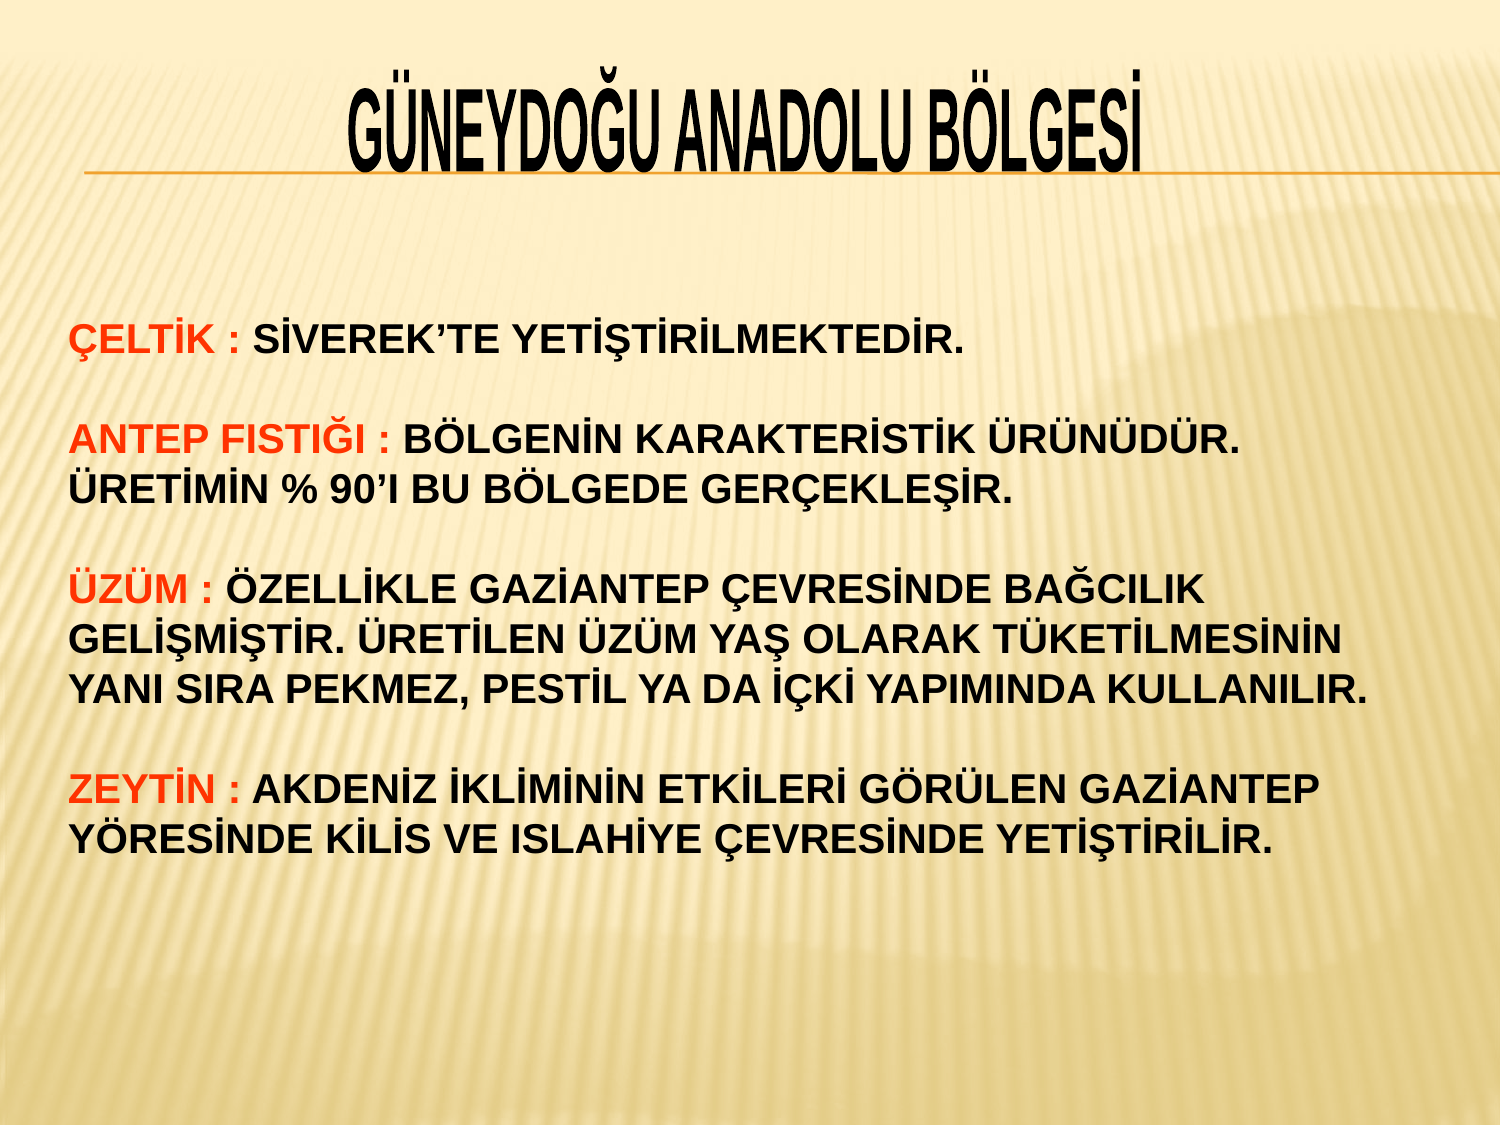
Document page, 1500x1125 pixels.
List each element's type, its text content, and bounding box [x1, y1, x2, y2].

text_box ÇELTİK : SİVEREK’TE YETİŞTİRİLMEKTEDİR. ANTEP FISTIĞI : BÖLGENİN KARAKTERİSTİK ÜRÜNÜDÜR. ÜRETİMİN % 90’I BU BÖLGEDE GERÇEKLEŞİR. ÜZÜM : ÖZELLİKLE GAZİANTEP ÇEVRESİNDE BAĞCILIK GELİŞMİŞTİR. ÜRETİLEN ÜZÜM YAŞ OLARAK TÜKETİLMESİNİN YANI SIRA PEKMEZ, PESTİL YA DA İÇKİ YAPIMINDA KULLANILIR. ZEYTİN : AKDENİZ İKLİMİNİN ETKİLERİ GÖRÜLEN GAZİANTEP YÖRESİNDE KİLİS VE ISLAHİYE ÇEVRESİNDE YETİŞTİRİLİR. [53, 304, 1459, 870]
text_box [100, 148, 1388, 304]
